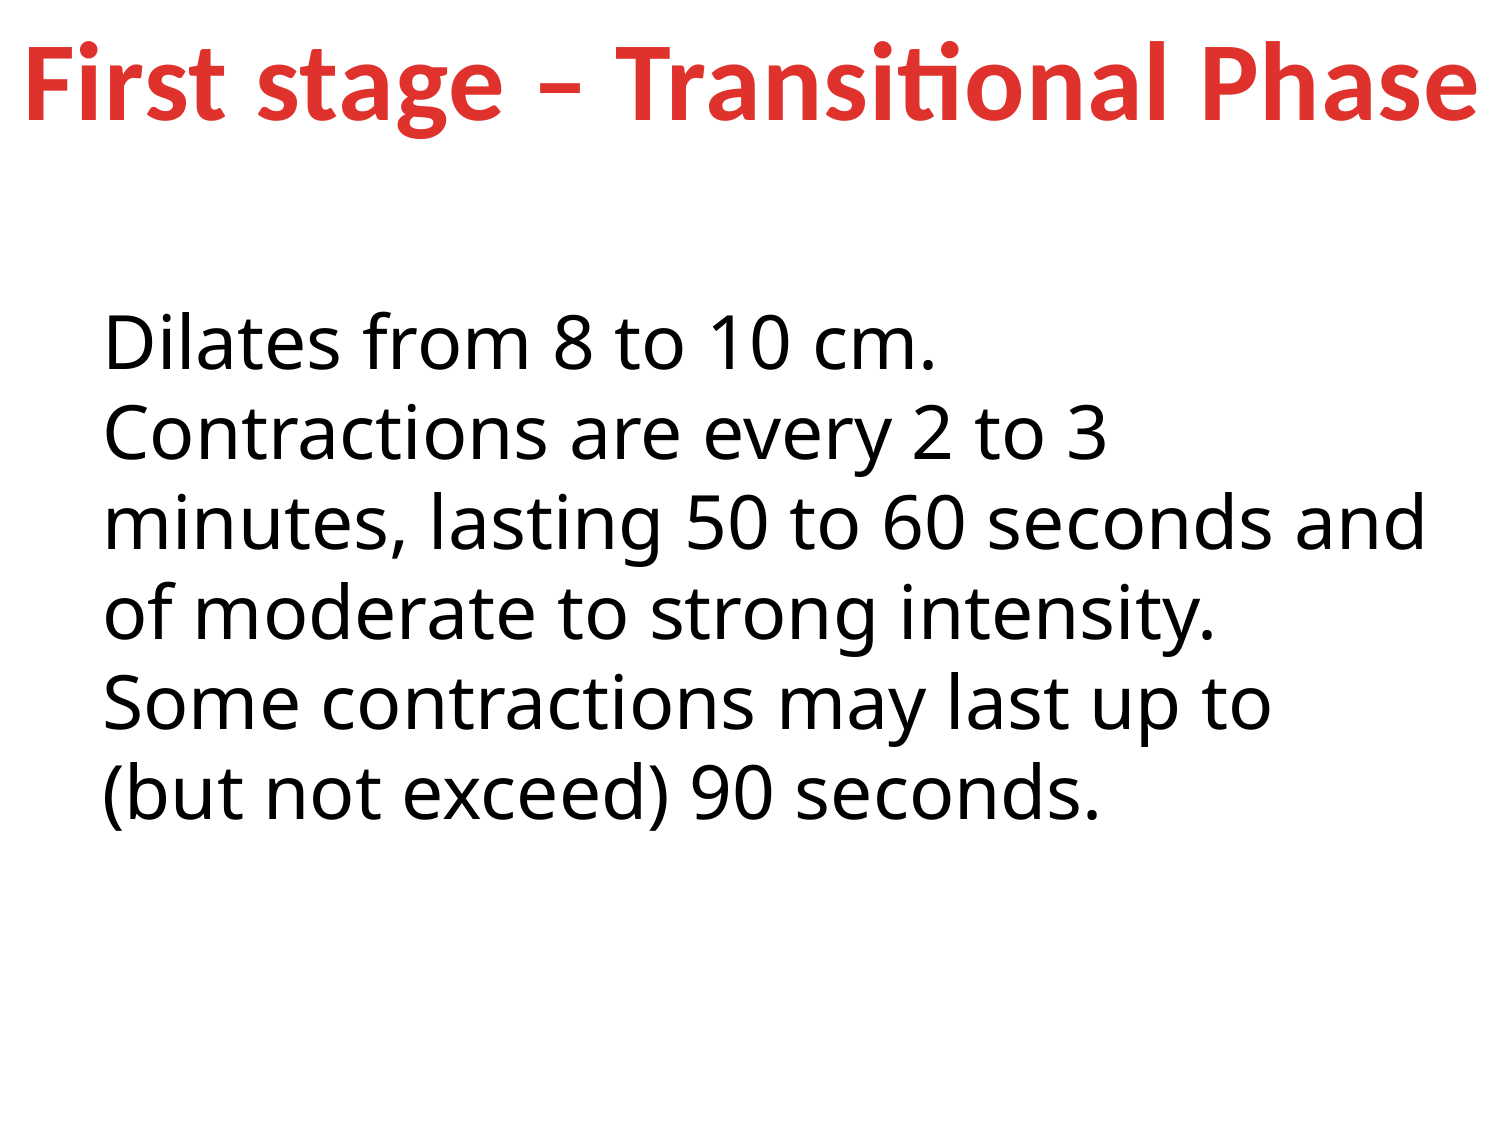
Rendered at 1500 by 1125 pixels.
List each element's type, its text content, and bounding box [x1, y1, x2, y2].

text_box First stage – Transitional Phase [7, 0, 1500, 150]
text_box Dilates from 8 to 10 cm. Contractions are every 2 to 3 minutes, lasting 50 to 60 seconds and of moderate to strong intensity. Some contractions may last up to (but not exceed) 90 seconds. [87, 287, 1450, 843]
